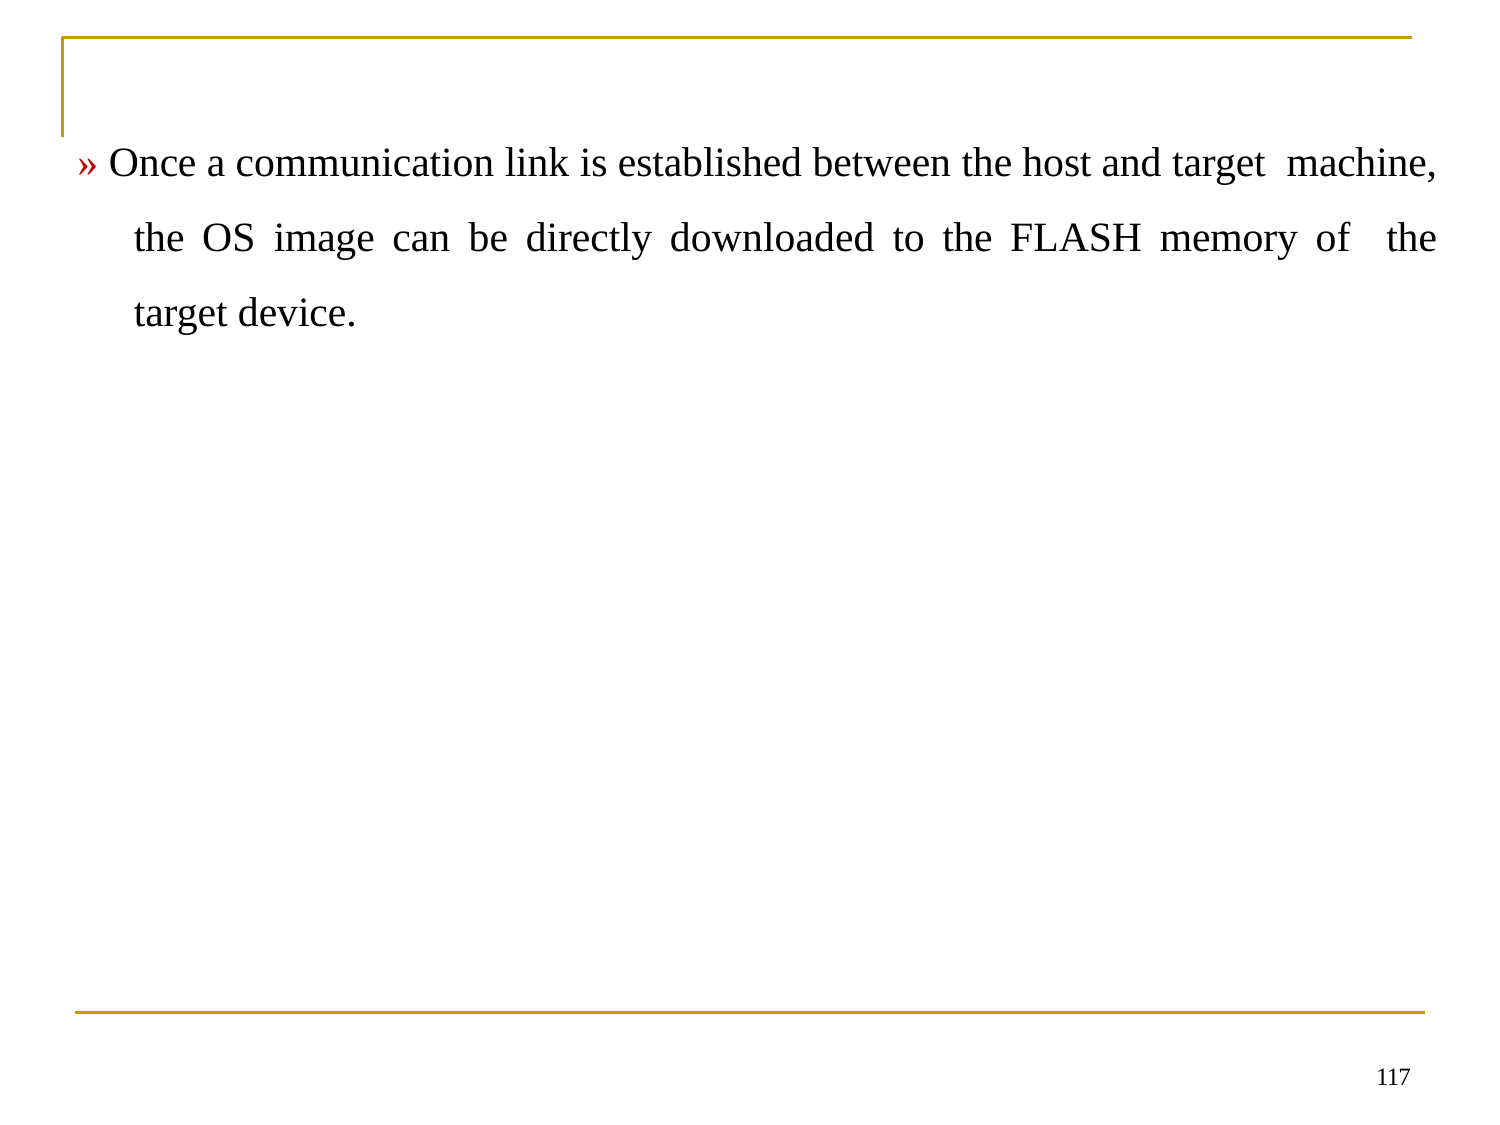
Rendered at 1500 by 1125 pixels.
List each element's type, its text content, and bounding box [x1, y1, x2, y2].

text_box 117 [1369, 1061, 1417, 1091]
title » Once a communication link is established between the host and target machine, the OS image can be directly downloaded to the FLASH memory of the target device. [75, 107, 1438, 336]
